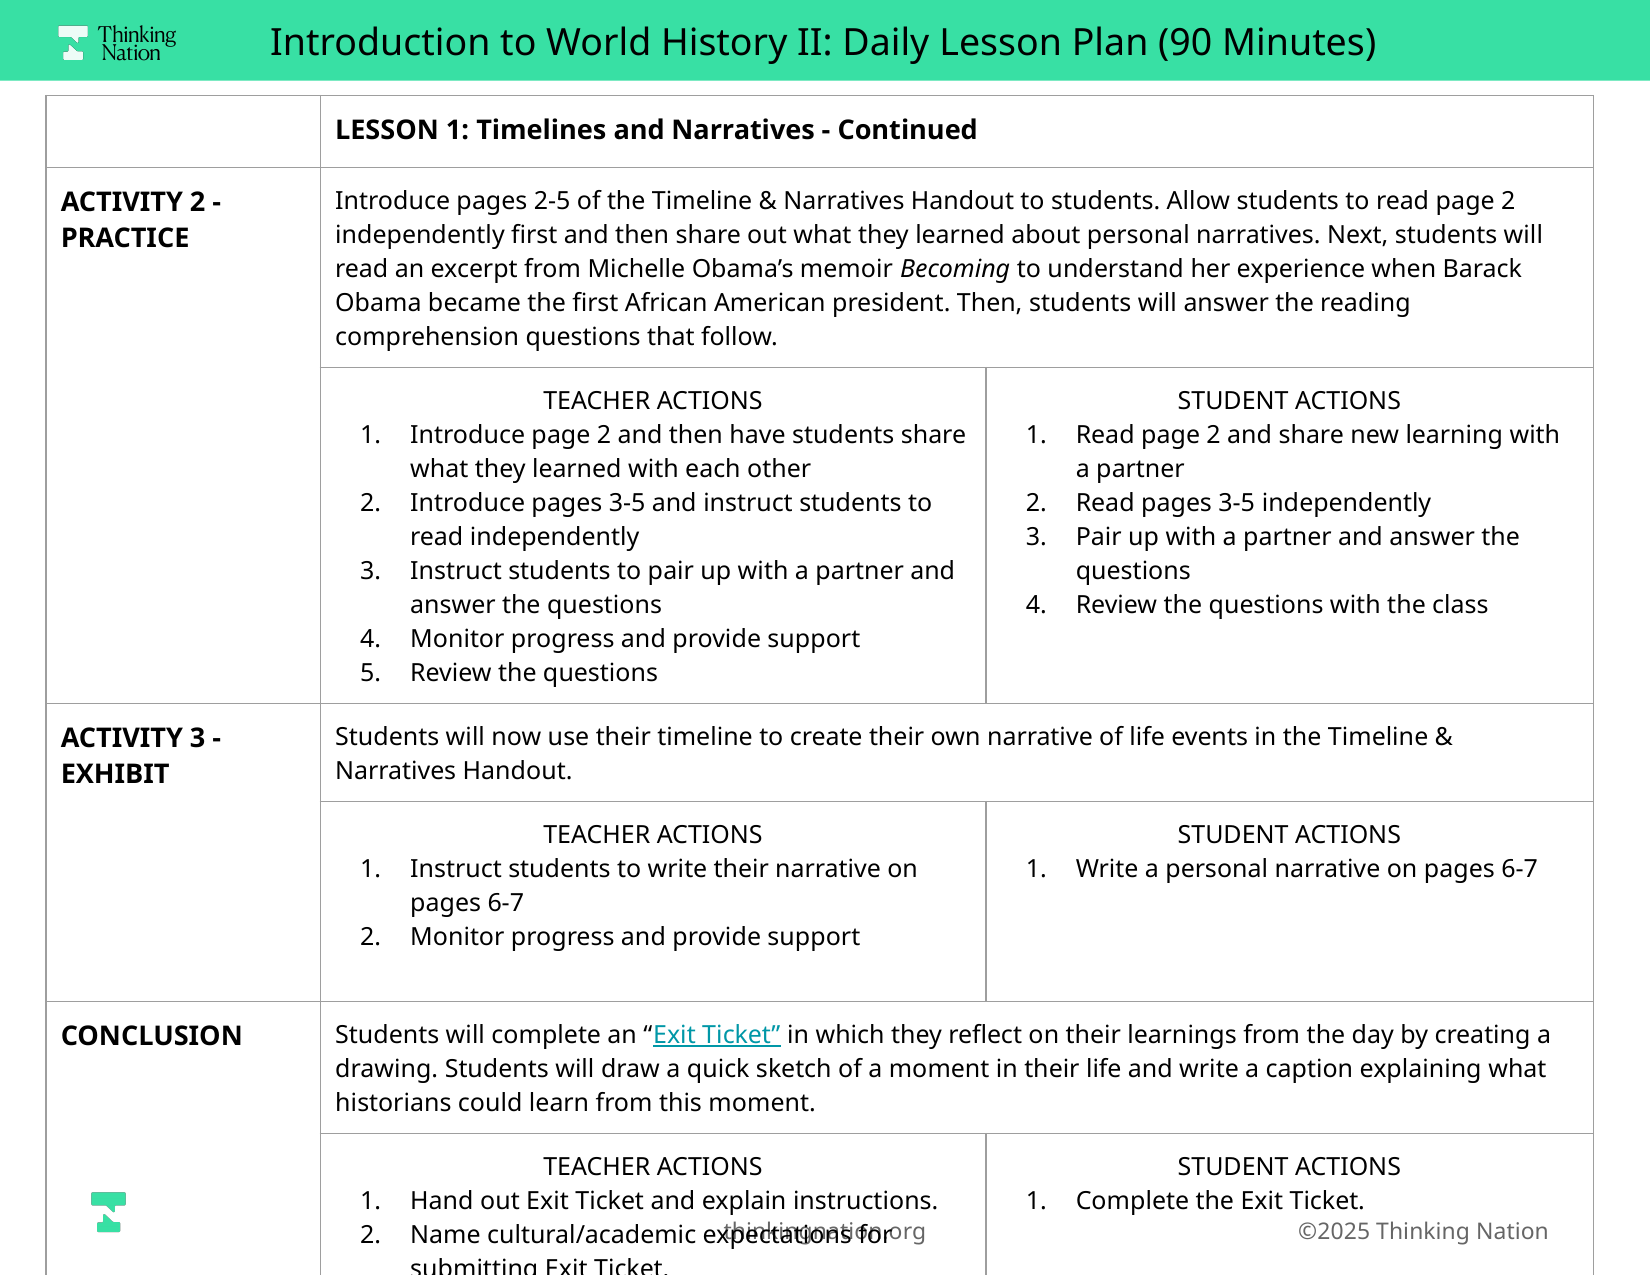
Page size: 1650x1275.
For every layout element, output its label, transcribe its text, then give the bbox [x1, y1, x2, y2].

table_cell TEACHER ACTIONS Introduce page 2 and then have students share what they learned with each other Introduce pages 3-5 and instruct students to read independently Instruct students to pair up with a partner and answer the questions Monitor progress and provide support Review the questions [321, 368, 985, 703]
picture [80, 1184, 136, 1240]
text_box Introduction to World History II: Daily Lesson Plan (90 Minutes) [0, 0, 1650, 81]
table_cell Introduce pages 2-5 of the Timeline & Narratives Handout to students. Allow students to read page 2 independently first and then share out what they learned about personal narratives. Next, students will read an excerpt from Michelle Obama’s memoir Becoming to understand her experience when Barack Obama became the first African American president. Then, students will answer the reading comprehension questions that follow. [321, 168, 1593, 367]
picture [45, 14, 180, 85]
table_cell ACTIVITY 2 - PRACTICE [47, 168, 320, 703]
table_cell STUDENT ACTIONS Complete the Exit Ticket. [987, 1134, 1593, 1275]
table_cell CONCLUSION [47, 1002, 320, 1275]
table_cell Students will complete an “Exit Ticket” in which they reflect on their learnings from the day by creating a drawing. Students will draw a quick sketch of a moment in their life and write a caption explaining what historians could learn from this moment. [321, 1002, 1593, 1133]
table_cell TEACHER ACTIONS Instruct students to write their narrative on pages 6-7 Monitor progress and provide support [321, 802, 985, 1001]
table_cell STUDENT ACTIONS Read page 2 and share new learning with a partner Read pages 3-5 independently Pair up with a partner and answer the questions Review the questions with the class [987, 368, 1593, 703]
table_cell STUDENT ACTIONS Write a personal narrative on pages 6-7 [987, 802, 1593, 1001]
table_header [47, 96, 320, 167]
table_header LESSON 1: Timelines and Narratives - Continued [321, 96, 1593, 167]
table_cell ACTIVITY 3 - EXHIBIT [47, 704, 320, 1001]
table_cell Students will now use their timeline to create their own narrative of life events in the Timeline & Narratives Handout. [321, 704, 1593, 801]
table_cell TEACHER ACTIONS Hand out Exit Ticket and explain instructions. Name cultural/academic expectations for submitting Exit Ticket. [321, 1134, 985, 1275]
